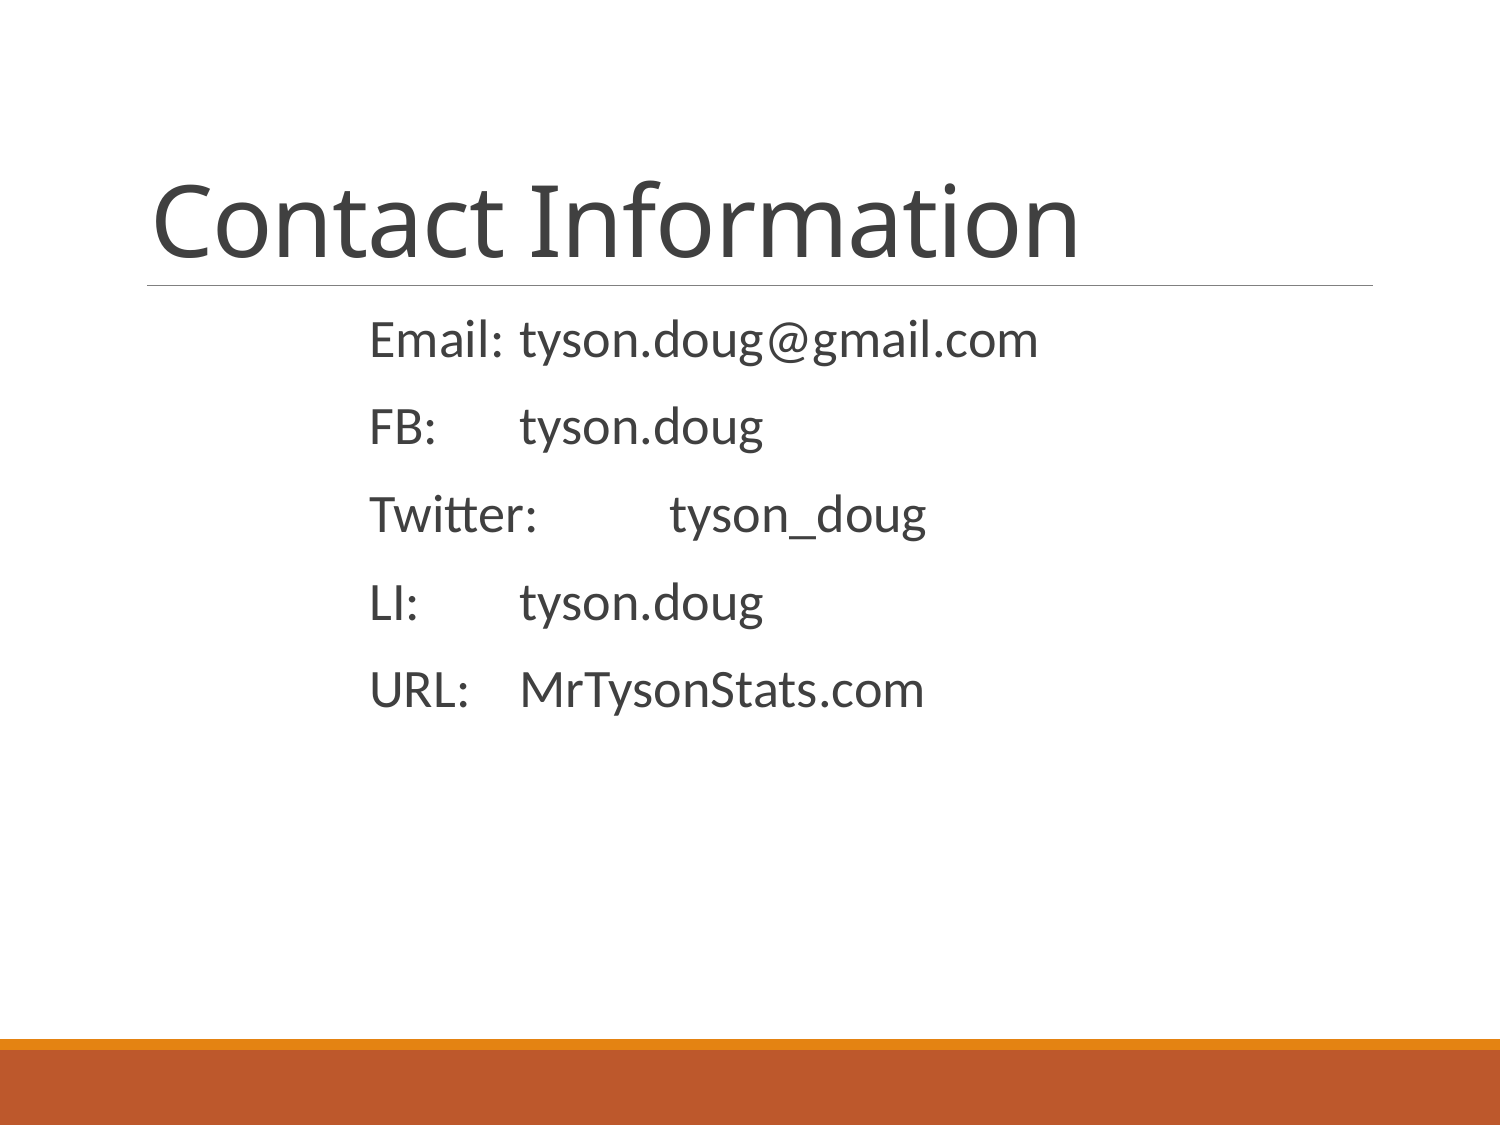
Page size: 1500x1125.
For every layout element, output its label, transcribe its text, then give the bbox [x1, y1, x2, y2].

list Email: tyson.doug@gmail.com FB: tyson.doug Twitter: tyson_doug LI: tyson.doug URL: MrTysonStats.com [135, 302, 1373, 963]
title Contact Information [135, 47, 1373, 285]
